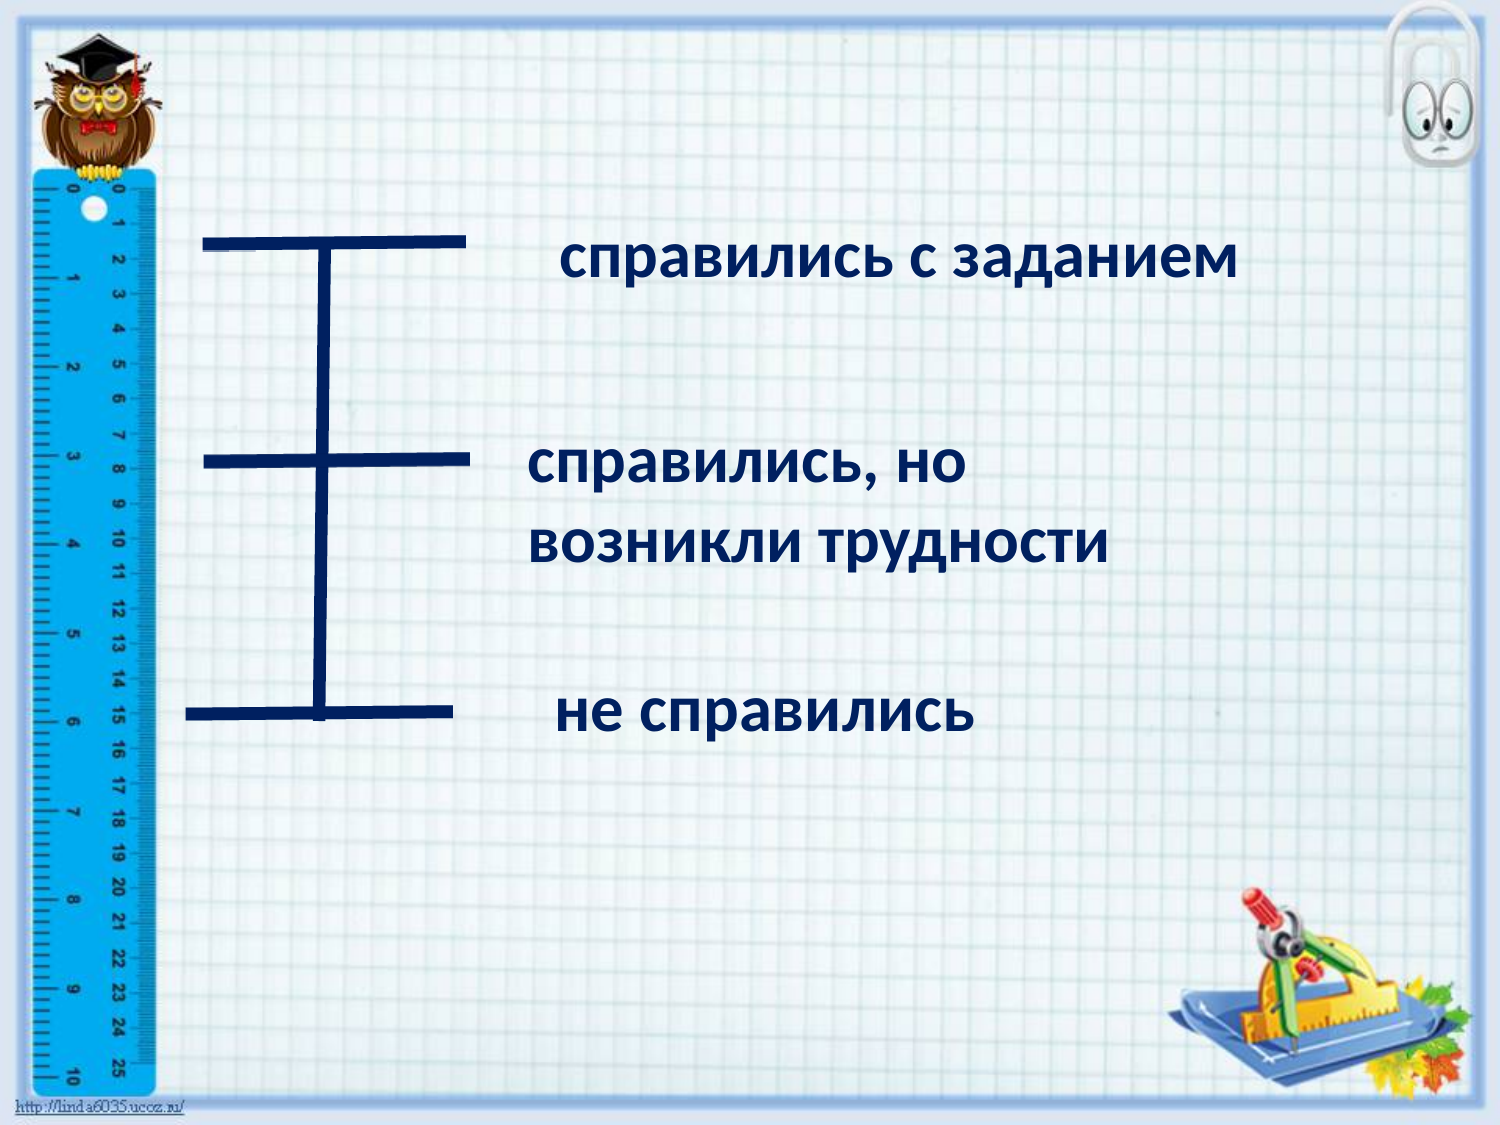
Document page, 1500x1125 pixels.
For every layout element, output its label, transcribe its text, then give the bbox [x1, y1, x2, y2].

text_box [318, 242, 325, 450]
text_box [318, 476, 325, 722]
text_box [210, 93, 1365, 284]
picture [0, 0, 1500, 1125]
text_box не справились [539, 657, 1006, 752]
text_box справились, но возникли трудности [512, 408, 1263, 584]
text_box справились с заданием [544, 203, 1256, 299]
